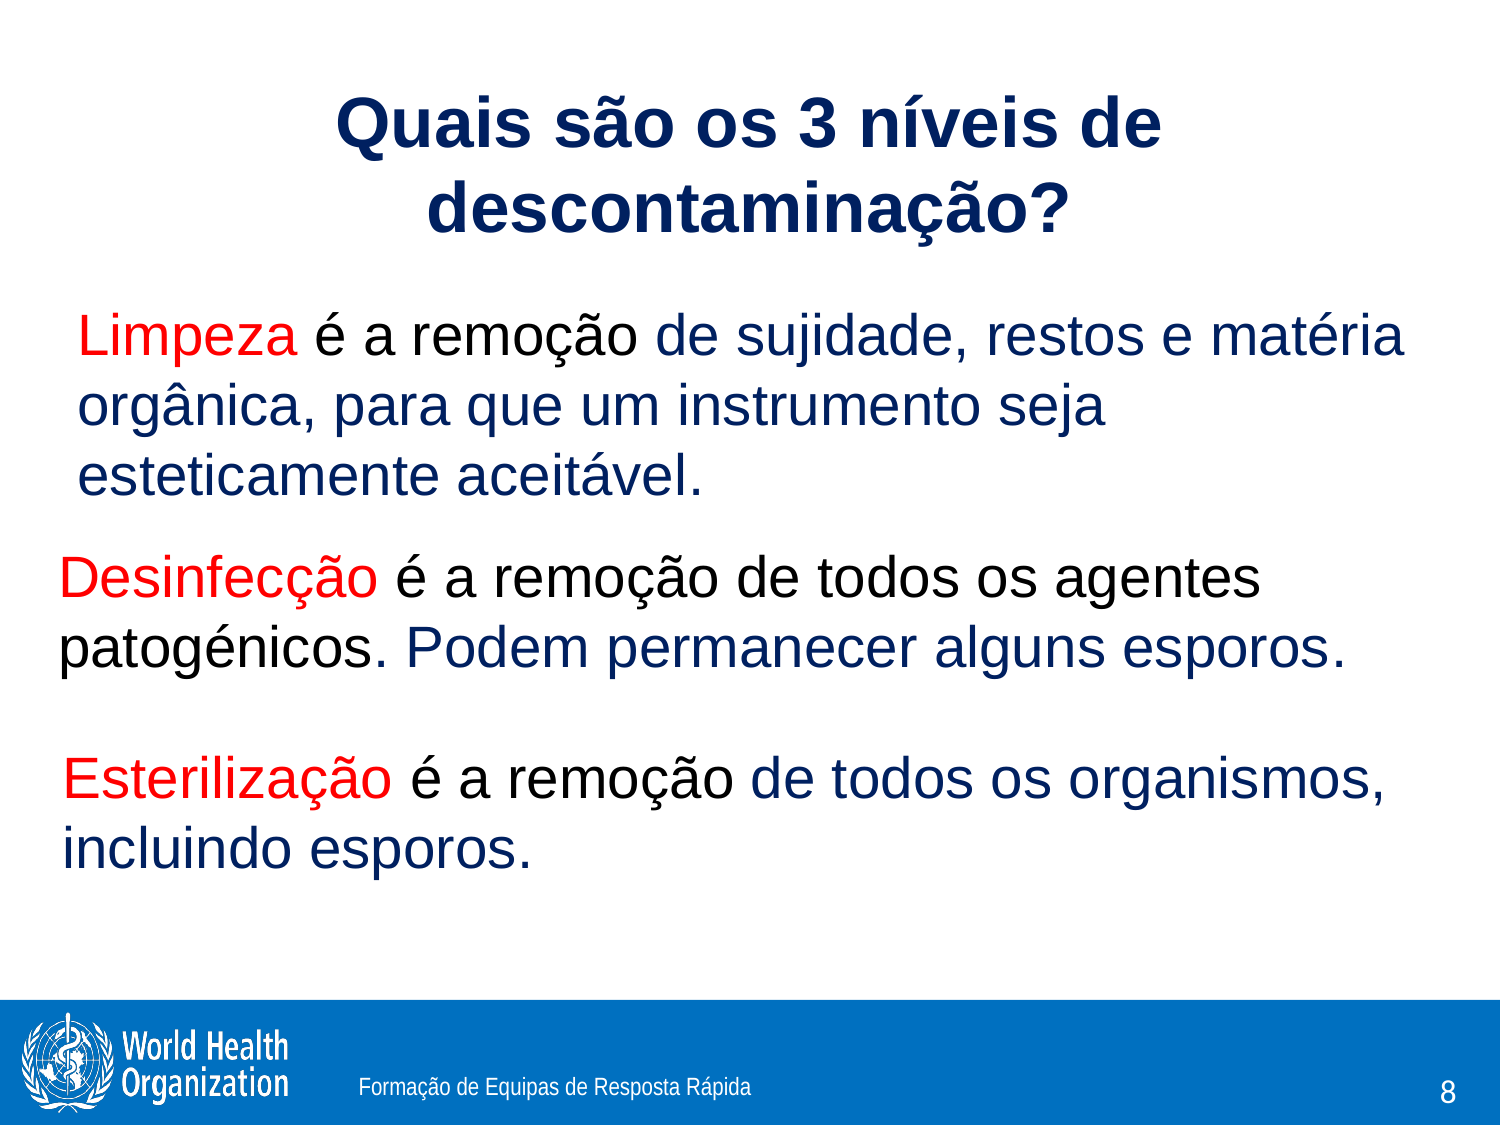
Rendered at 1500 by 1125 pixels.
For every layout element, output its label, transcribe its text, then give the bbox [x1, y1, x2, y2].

title Quais são os 3 níveis de descontaminação? [0, 67, 1500, 256]
text_box Desinfecção é a remoção de todos os agentes patogénicos. Podem permanecer alguns esporos.. [58, 538, 1496, 679]
list Limpeza é a remoção de sujidade, restos e matéria orgânica, para que um instrumento seja esteticamente aceitável. [62, 289, 1500, 502]
text_box Esterilização é a remoção de todos os organismos, incluindo esporos. [62, 740, 1500, 881]
picture [21, 1012, 288, 1113]
